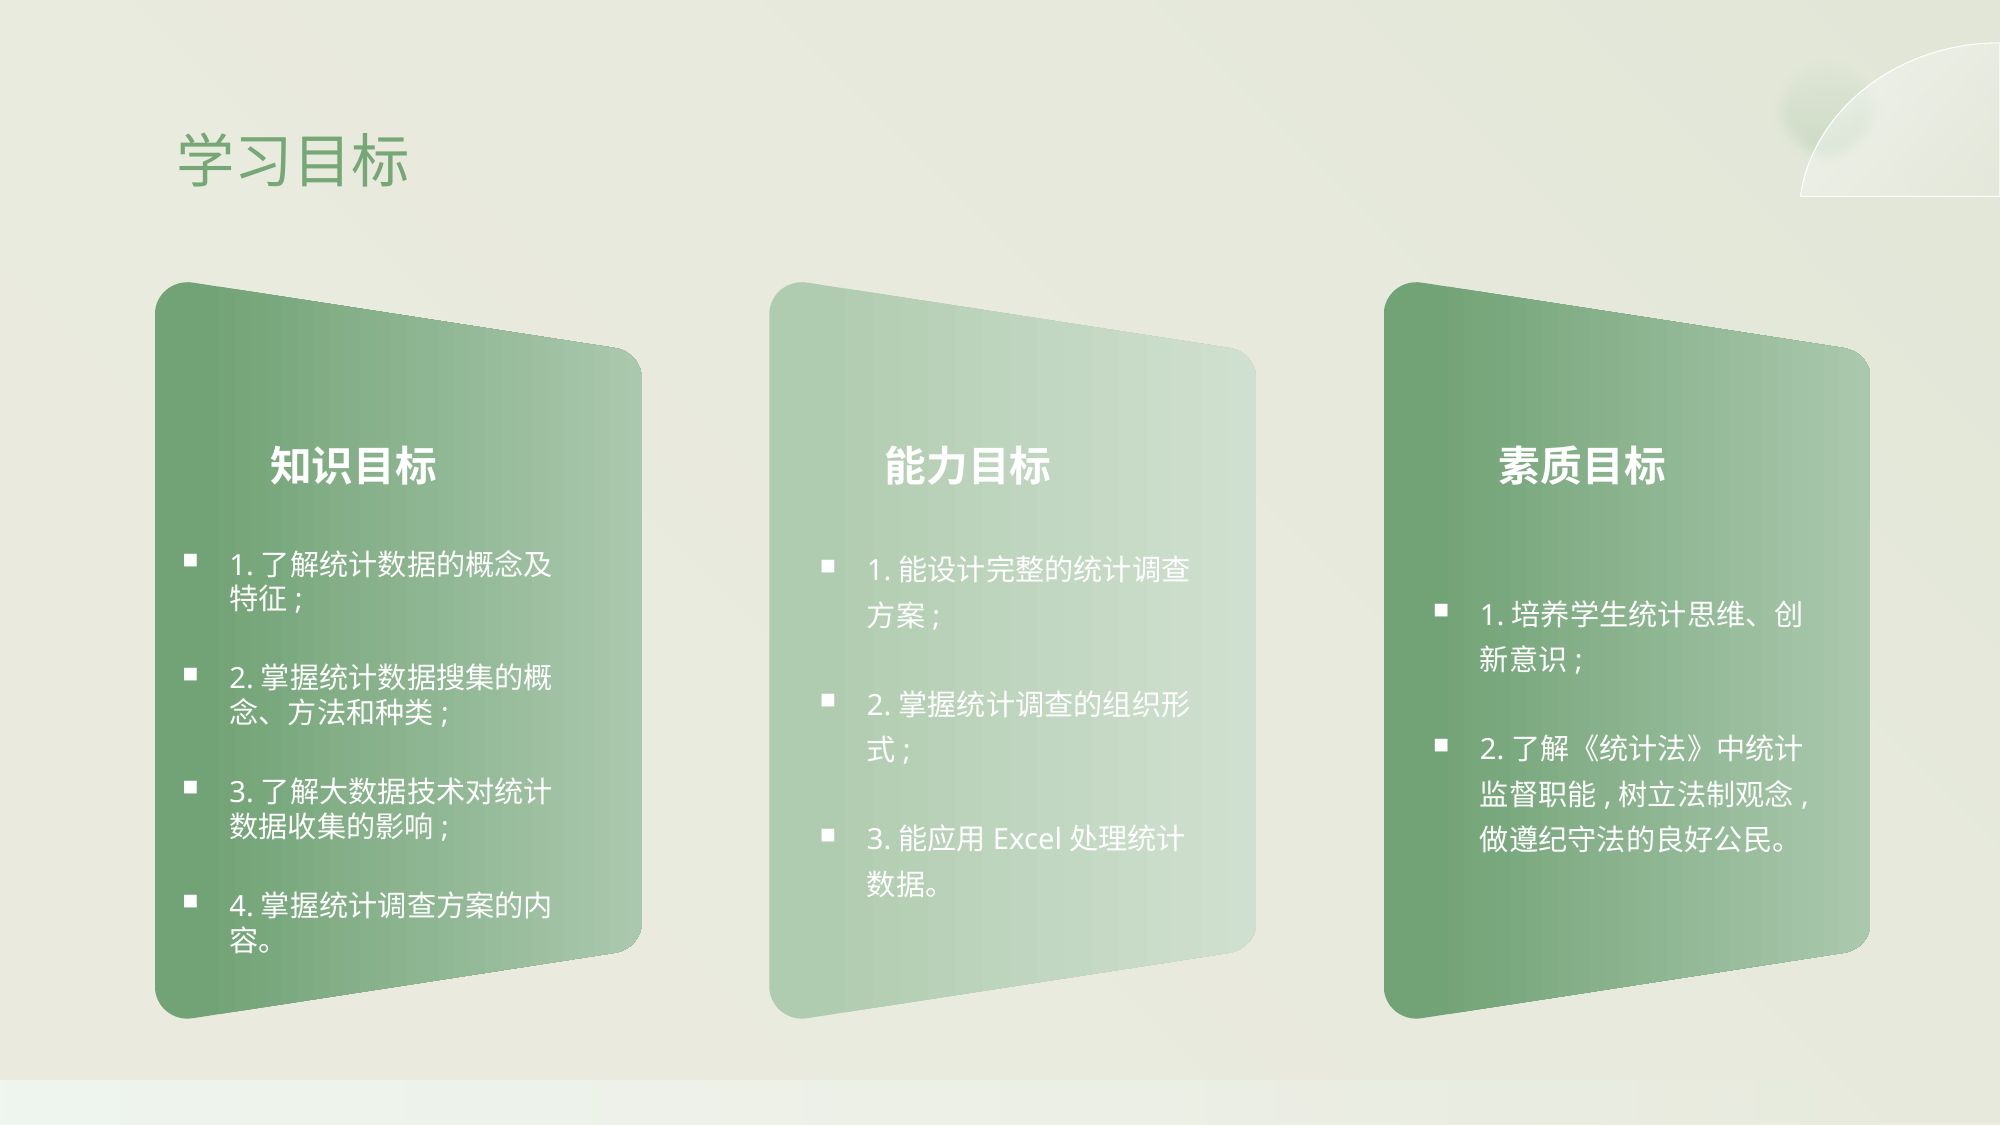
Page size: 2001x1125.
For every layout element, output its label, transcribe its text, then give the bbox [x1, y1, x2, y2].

text_box 1.了解统计数据的概念及特征; 2.掌握统计数据搜集的概念、方法和种类; 3.了解大数据技术对统计数据收集的影响; 4.掌握统计调查方案的内容。 [182, 592, 567, 911]
text_box 素质目标 [1498, 439, 1830, 506]
text_box [154, 282, 642, 1019]
text_box [1533, 97, 2000, 248]
text_box 1.能设计完整的统计调查方案; 2.掌握统计调查的组织形式; 3.能应用Excel处理统计数据。 [819, 562, 1205, 880]
text_box 能力目标 [884, 439, 1216, 506]
text_box [769, 282, 1257, 1019]
text_box 知识目标 [270, 439, 602, 506]
text_box 学习目标 [161, 89, 829, 240]
text_box [1383, 282, 1871, 1019]
text_box 1.培养学生统计思维、创新意识; 2.了解《统计法》中统计监督职能,树立法制观念,做遵纪守法的良好公民。 [1433, 562, 1818, 880]
